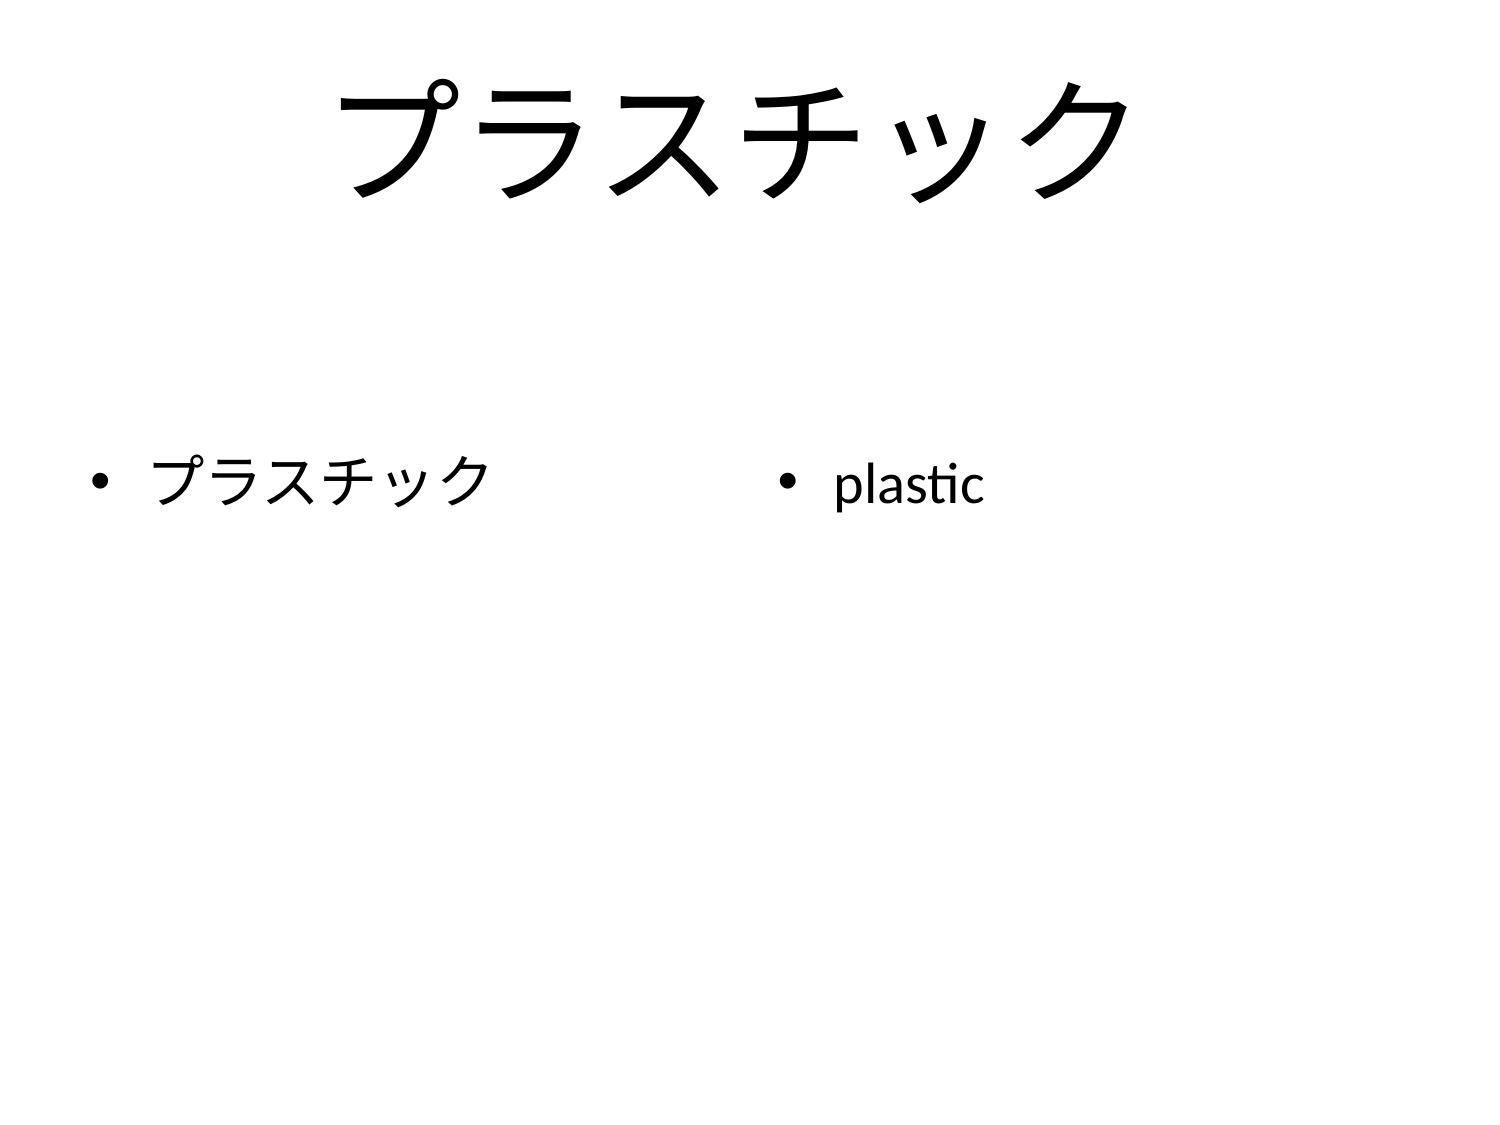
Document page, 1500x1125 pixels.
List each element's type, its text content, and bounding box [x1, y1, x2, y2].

list plastic [762, 437, 1426, 1006]
title プラスチック [74, 44, 1426, 233]
list プラスチック [74, 437, 738, 1006]
